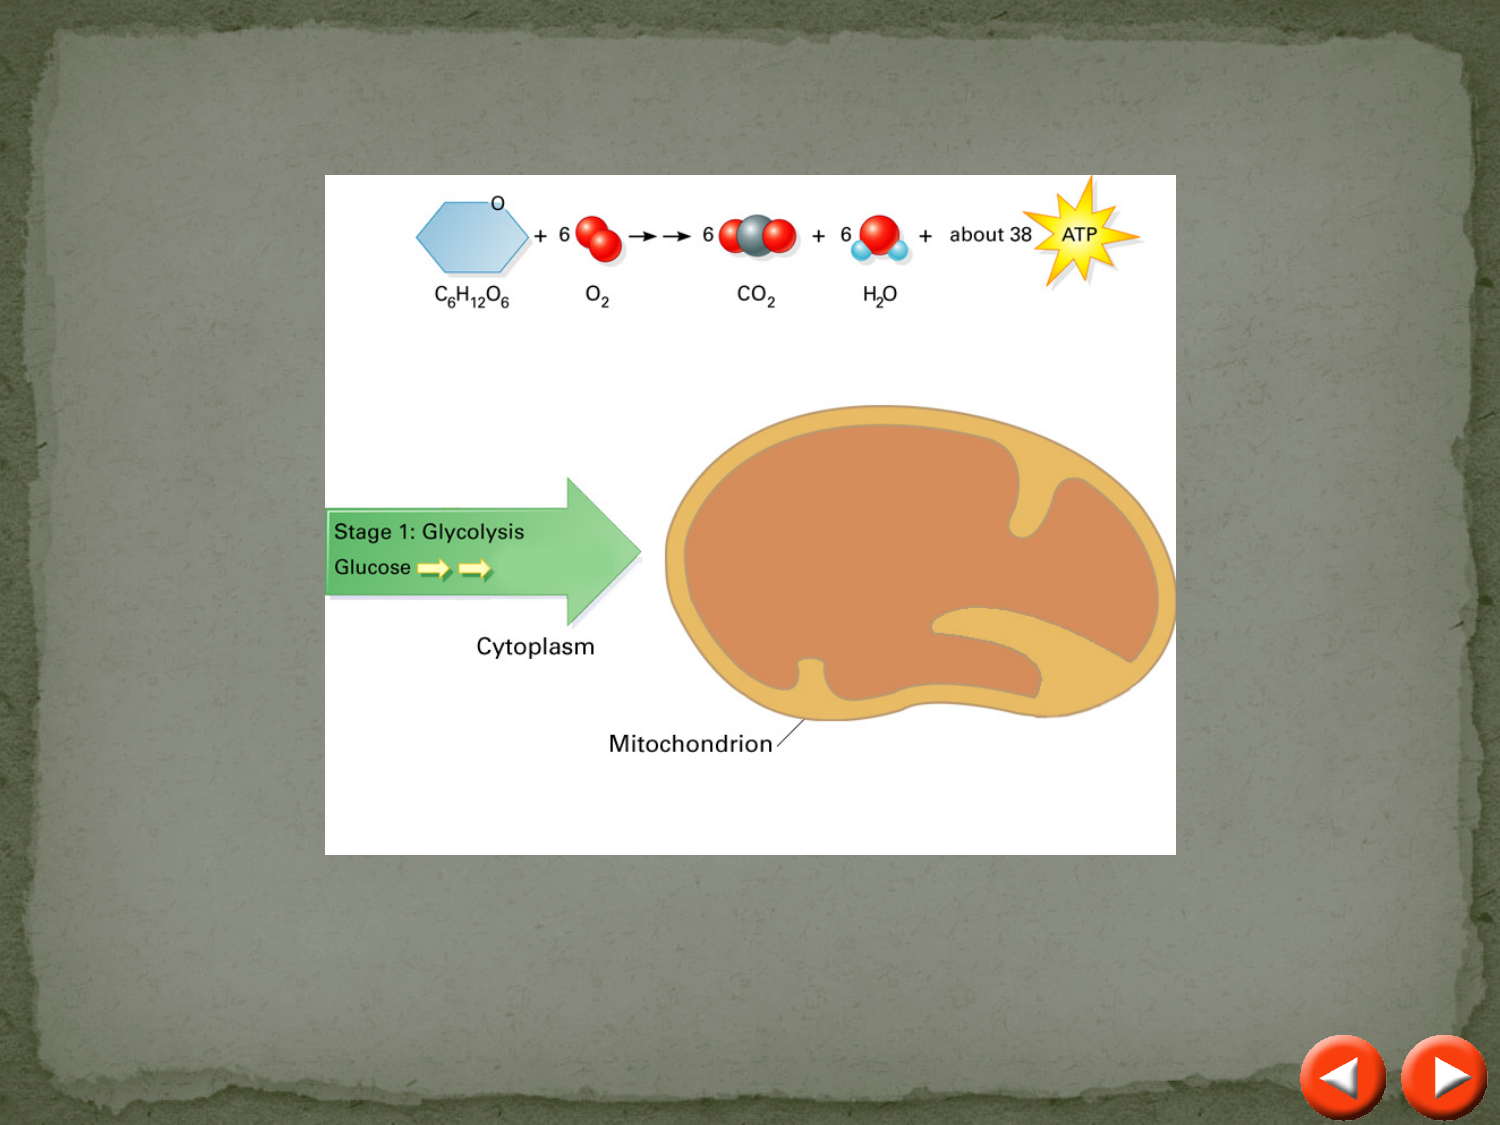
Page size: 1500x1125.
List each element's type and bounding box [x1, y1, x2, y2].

picture [1400, 1034, 1488, 1121]
picture [1299, 1034, 1387, 1121]
picture [325, 175, 1176, 855]
